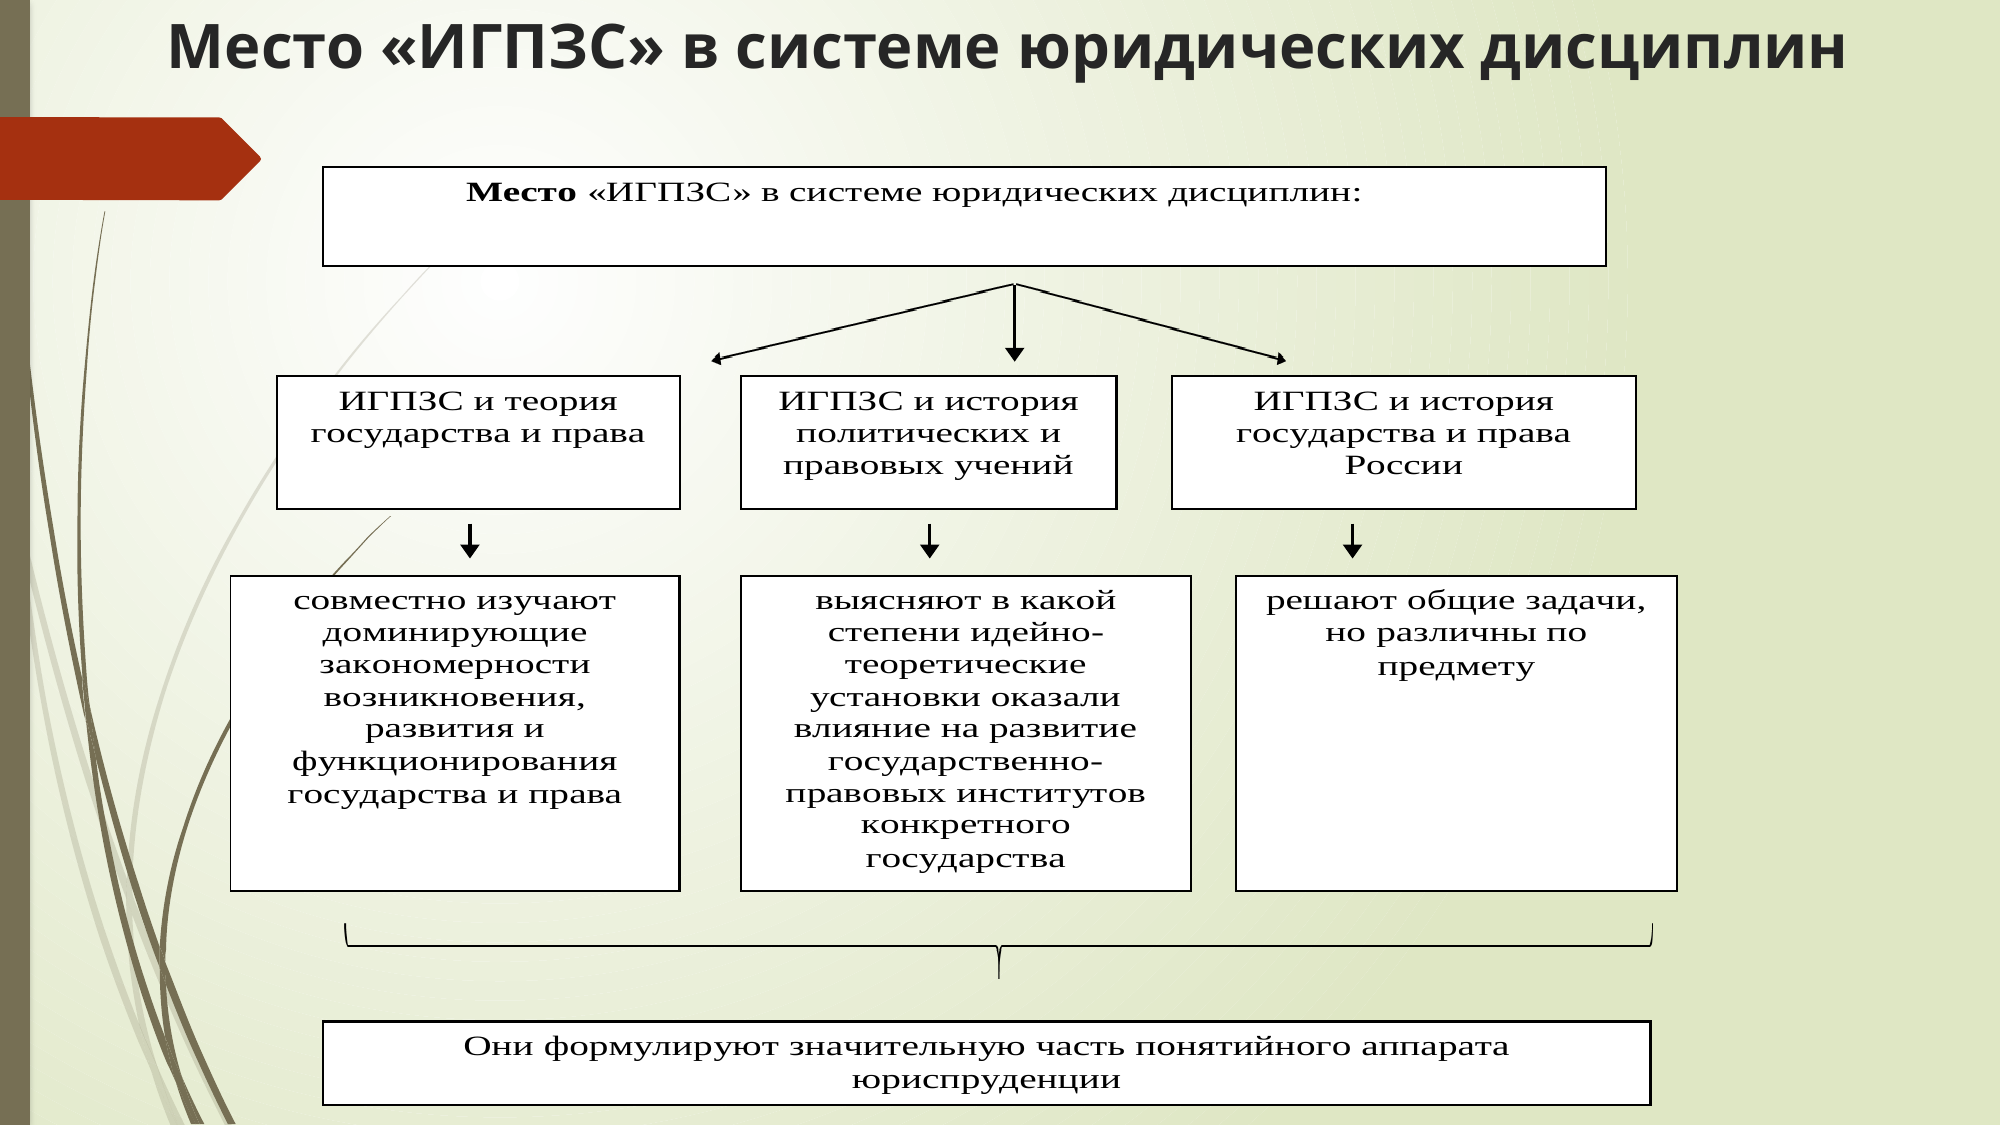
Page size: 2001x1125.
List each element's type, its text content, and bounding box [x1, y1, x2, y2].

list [229, 83, 1766, 1109]
title Место «ИГПЗС» в системе юридических дисциплин [135, 0, 1880, 155]
